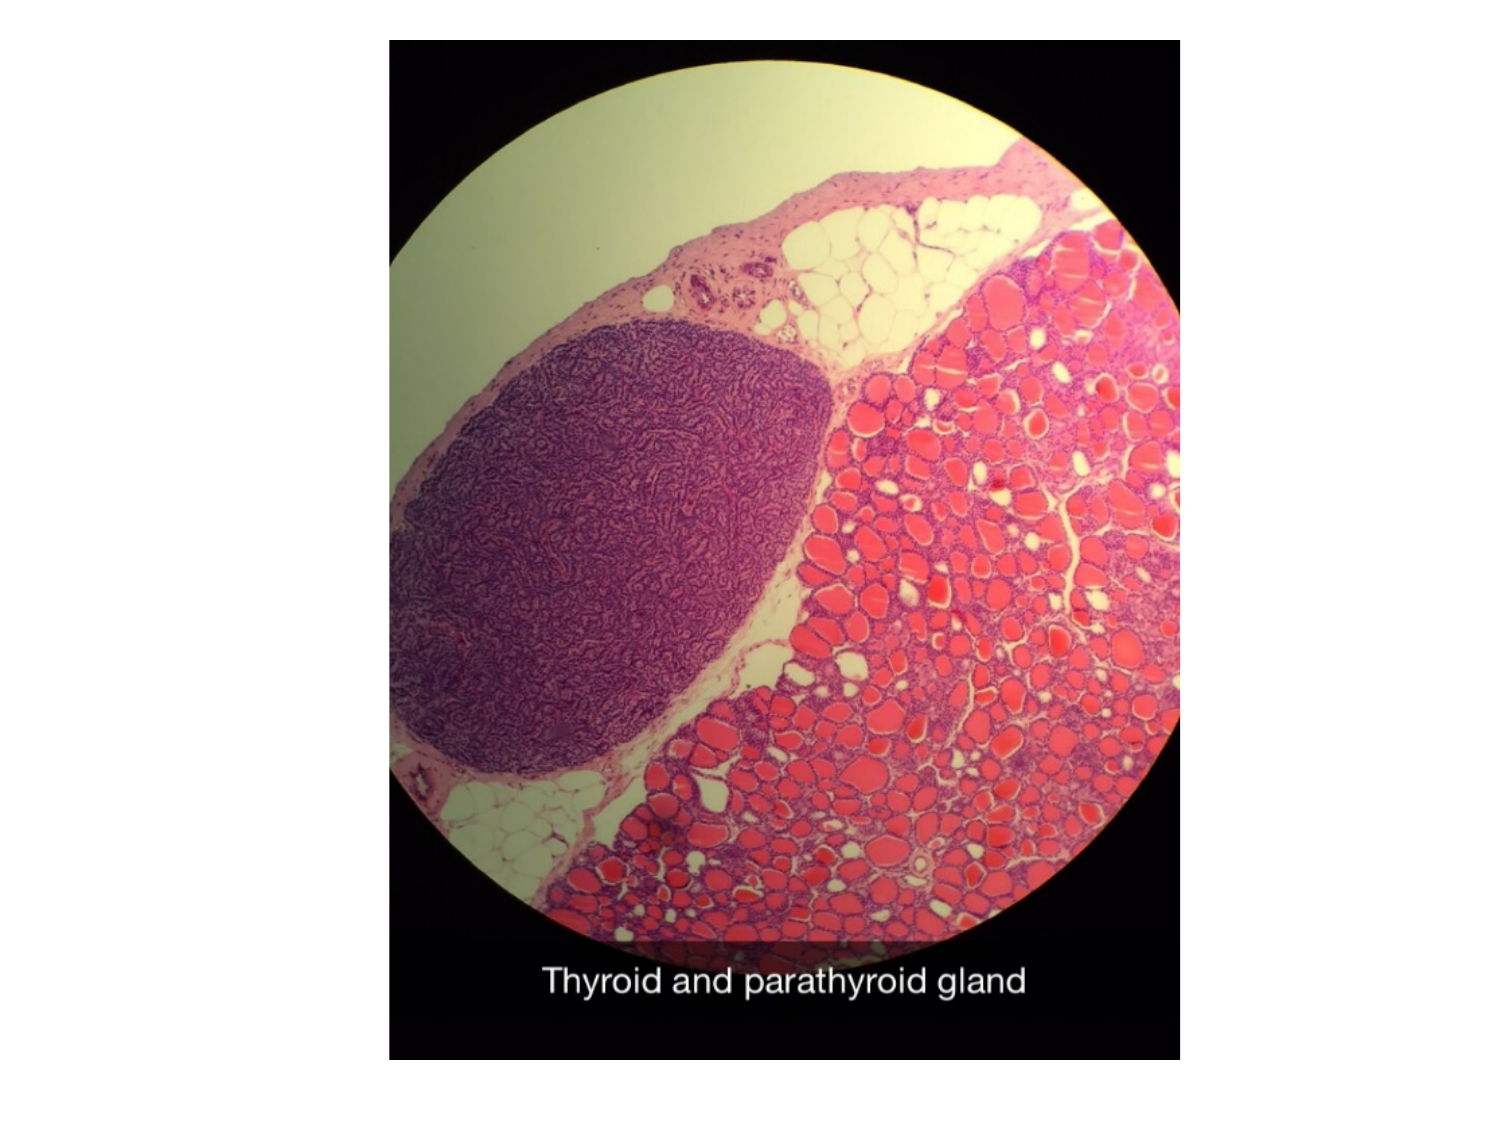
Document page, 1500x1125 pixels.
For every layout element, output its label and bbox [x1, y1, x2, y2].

list [389, 40, 1181, 1060]
